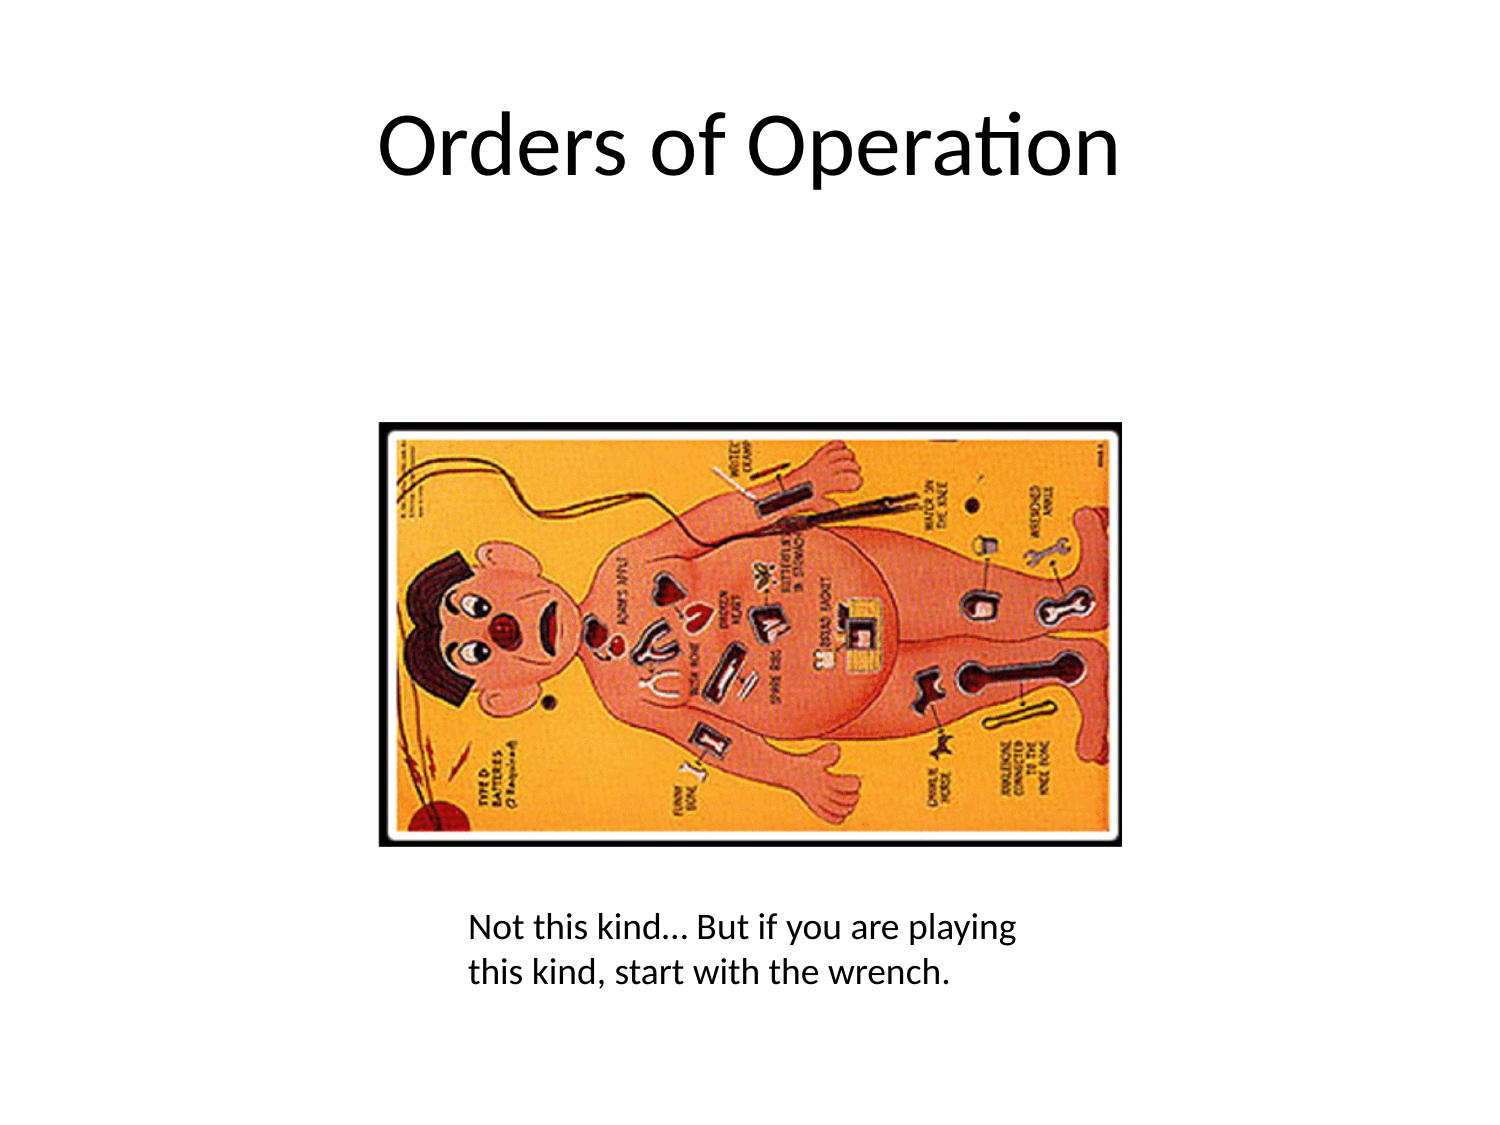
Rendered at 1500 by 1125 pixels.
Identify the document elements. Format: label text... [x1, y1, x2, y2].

title Orders of Operation [75, 45, 1425, 233]
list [74, 262, 1426, 1006]
